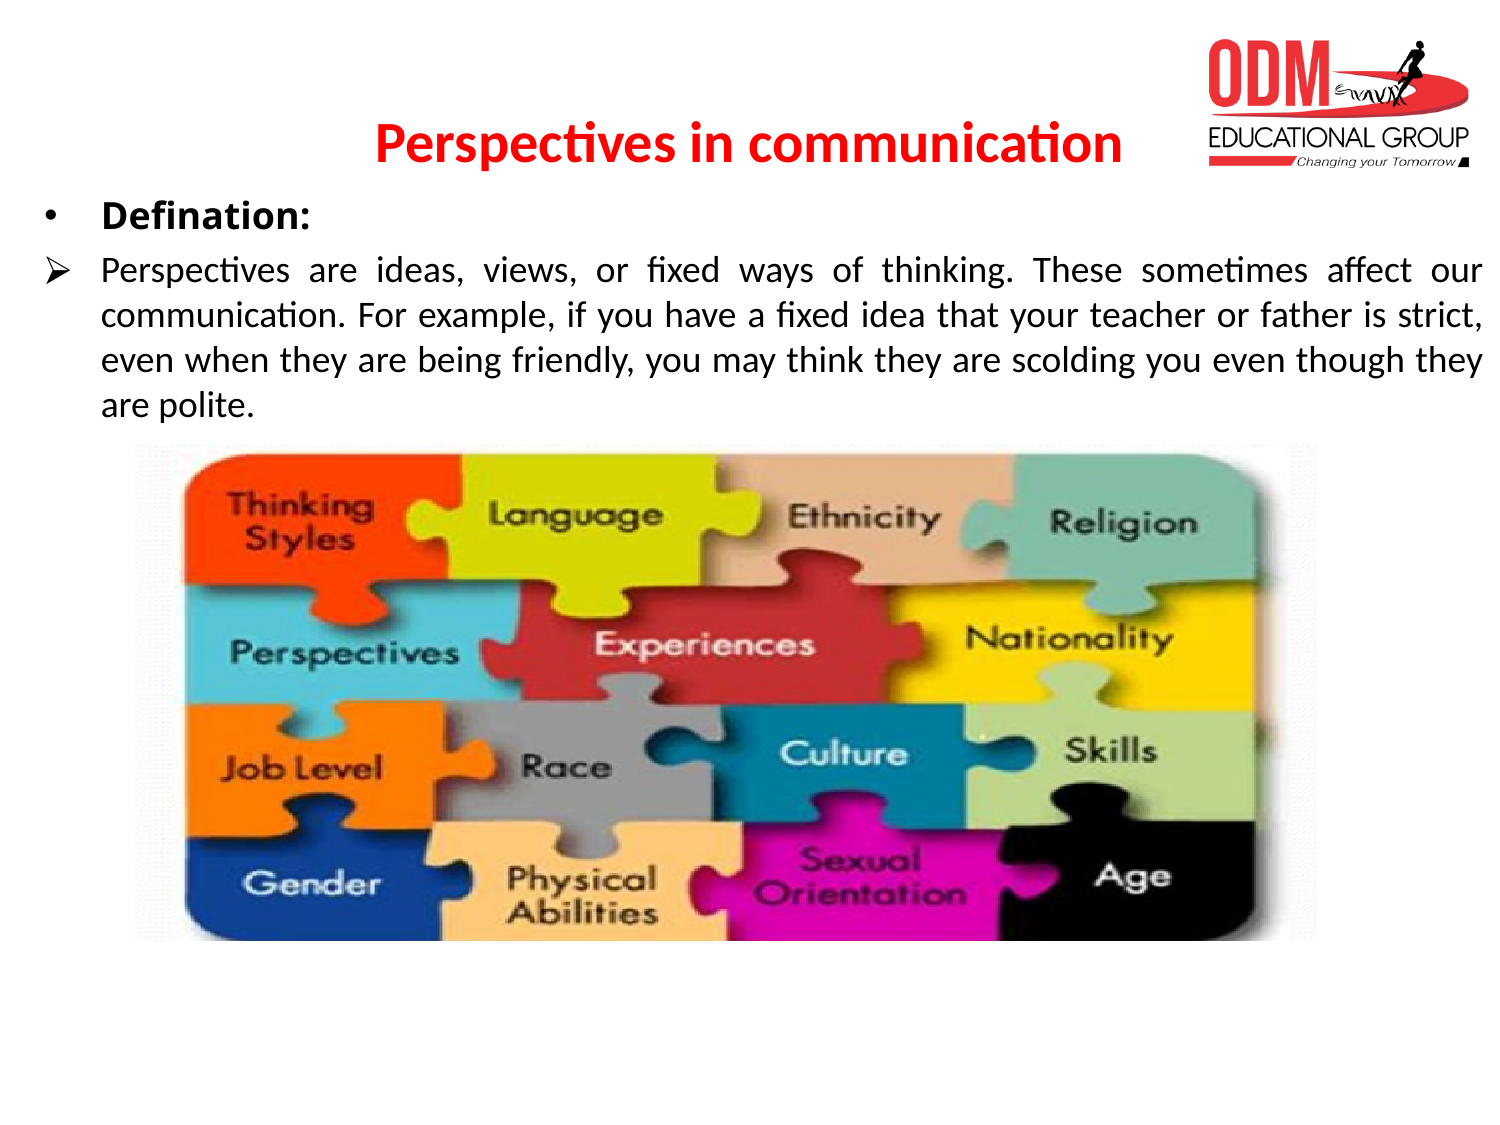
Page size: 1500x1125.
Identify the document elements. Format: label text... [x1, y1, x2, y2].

picture [1209, 38, 1469, 168]
title Perspectives in communication [75, 45, 1425, 184]
list Defination: Perspectives are ideas, views, or fixed ways of thinking. These sometimes affect our communication. For example, if you have a fixed idea that your teacher or father is strict, even when they are being friendly, you may think they are scolding you even though they are polite. [29, 184, 1500, 941]
picture [135, 444, 1318, 941]
